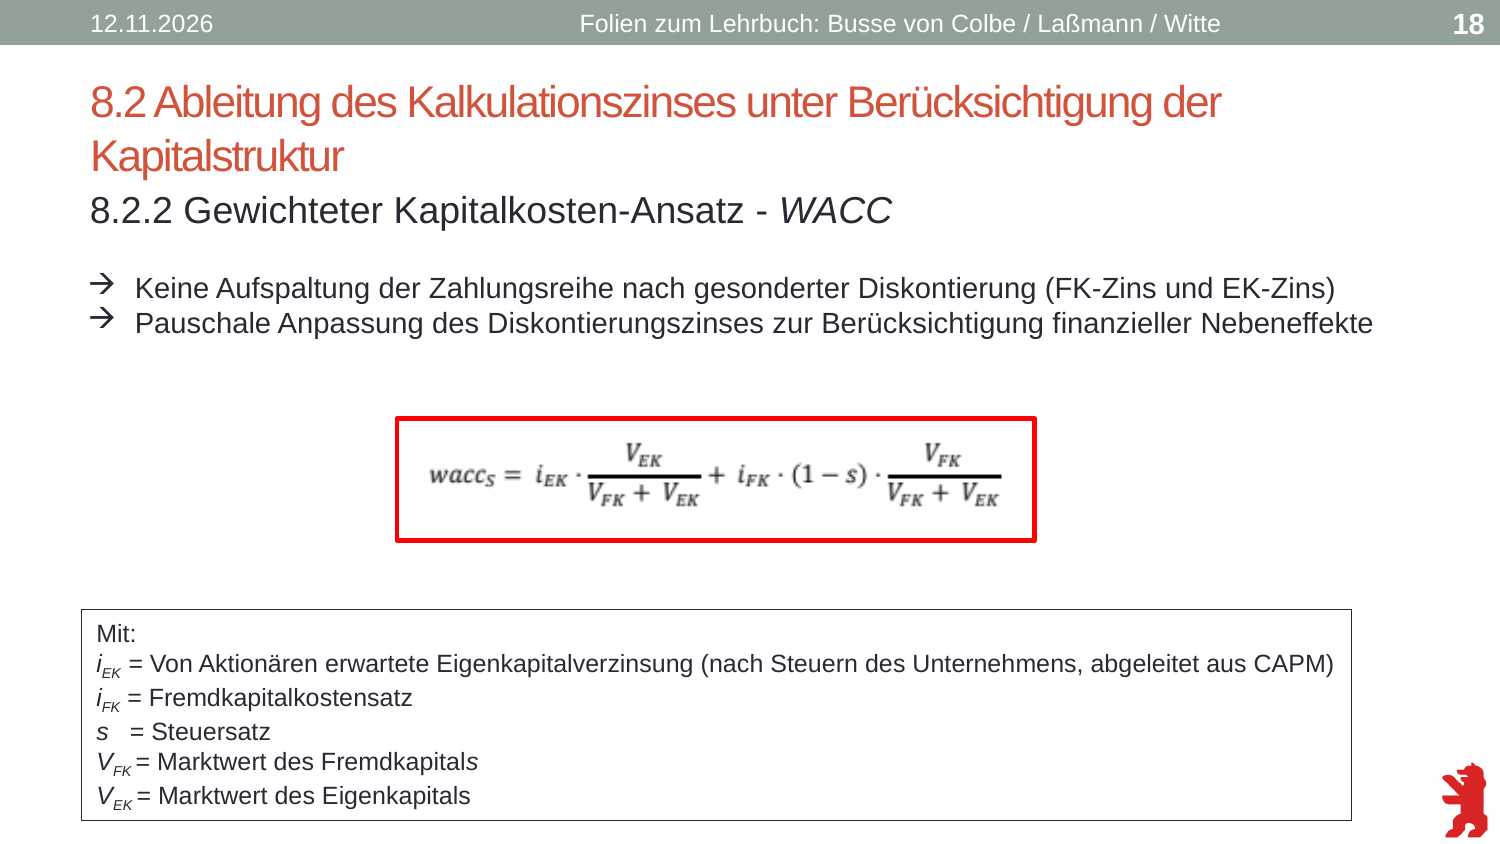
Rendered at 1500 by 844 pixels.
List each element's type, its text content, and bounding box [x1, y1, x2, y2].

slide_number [75, 2, 550, 43]
footer Folien zum Lehrbuch: Busse von Colbe / Laßmann / Witte [562, 2, 1238, 43]
title 8.2 Ableitung des Kalkulationszinses unter Berücksichtigung der Kapitalstruktur [75, 65, 1425, 178]
picture [1434, 760, 1500, 844]
text_box 8.2.2 Gewichteter Kapitalkosten-Ansatz - WACC [74, 178, 1455, 239]
text_box Mit: iEK = Von Aktionären erwartete Eigenkapitalverzinsung (nach Steuern des Unternehmens, abgeleitet aus CAPM) iFK = Fremdkapitalkostensatz s = Steuersatz VFK = Marktwert des Fremdkapitals VEK = Marktwert des Eigenkapitals [81, 609, 1352, 821]
picture [399, 420, 1033, 539]
slide_number 18 [1325, 2, 1500, 43]
text_box Keine Aufspaltung der Zahlungsreihe nach gesonderter Diskontierung (FK-Zins und EK-Zins) Pauschale Anpassung des Diskontierungszinses zur Berücksichtigung finanzieller Nebeneffekte [73, 262, 1399, 347]
